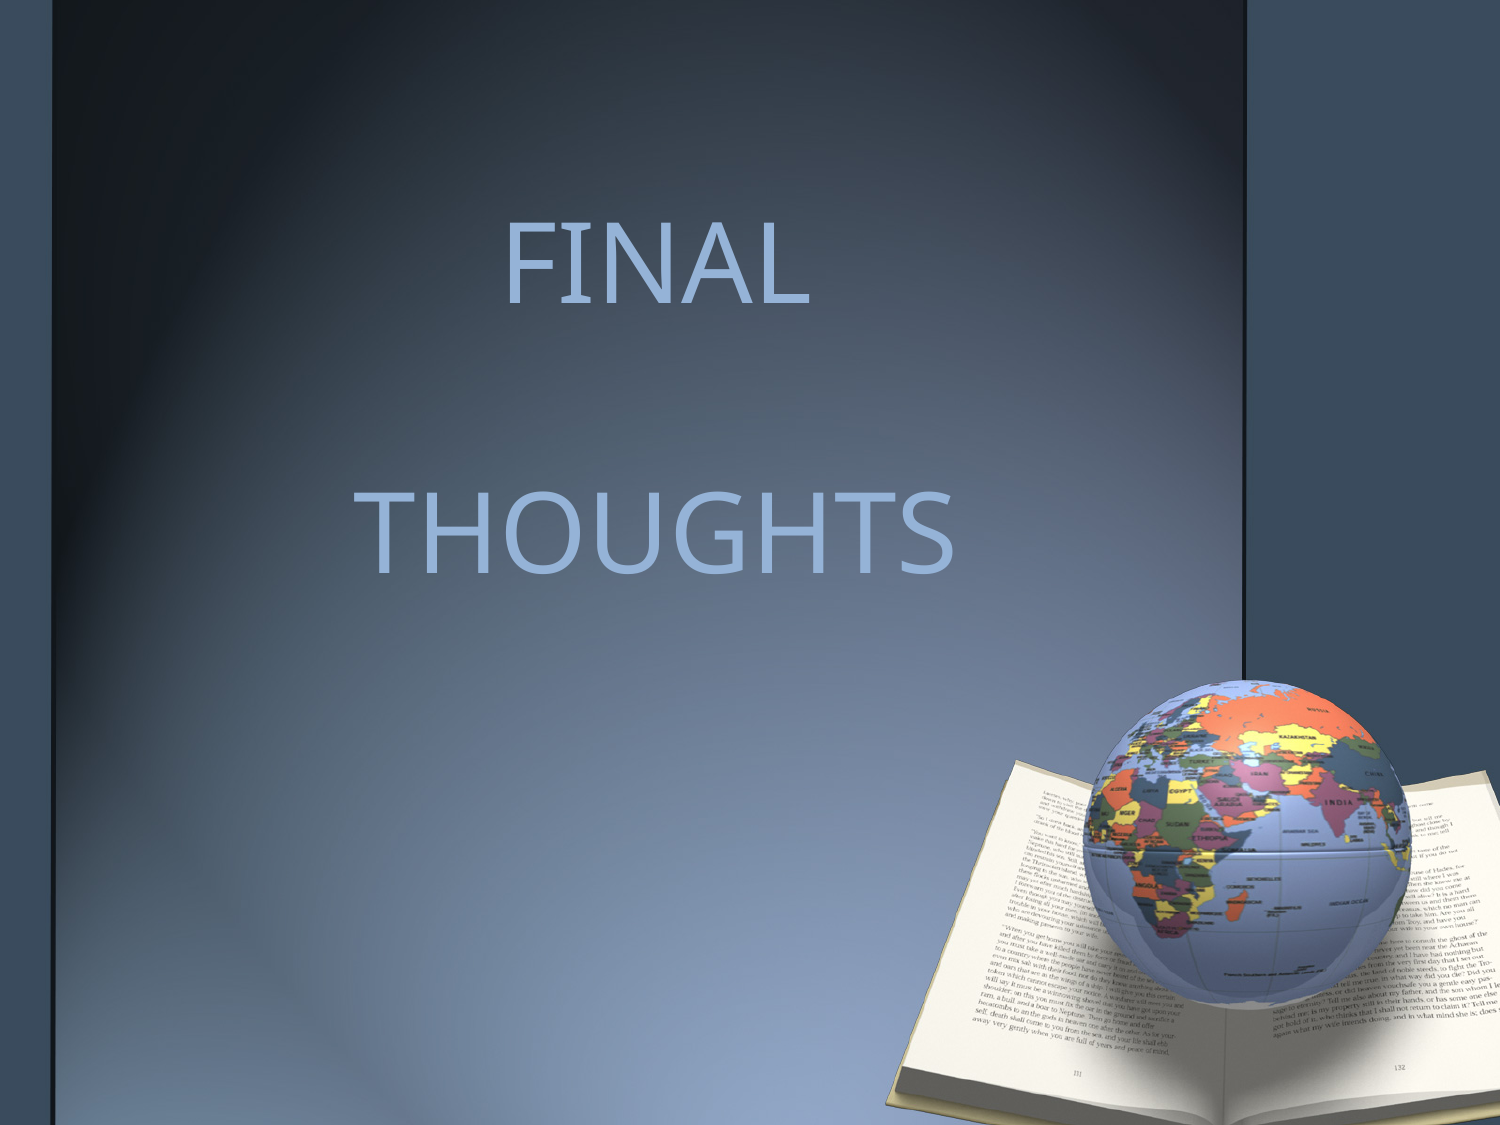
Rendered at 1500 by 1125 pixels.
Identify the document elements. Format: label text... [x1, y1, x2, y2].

title FINAL THOUGHTS [112, 149, 1201, 638]
picture [0, 0, 1500, 1125]
